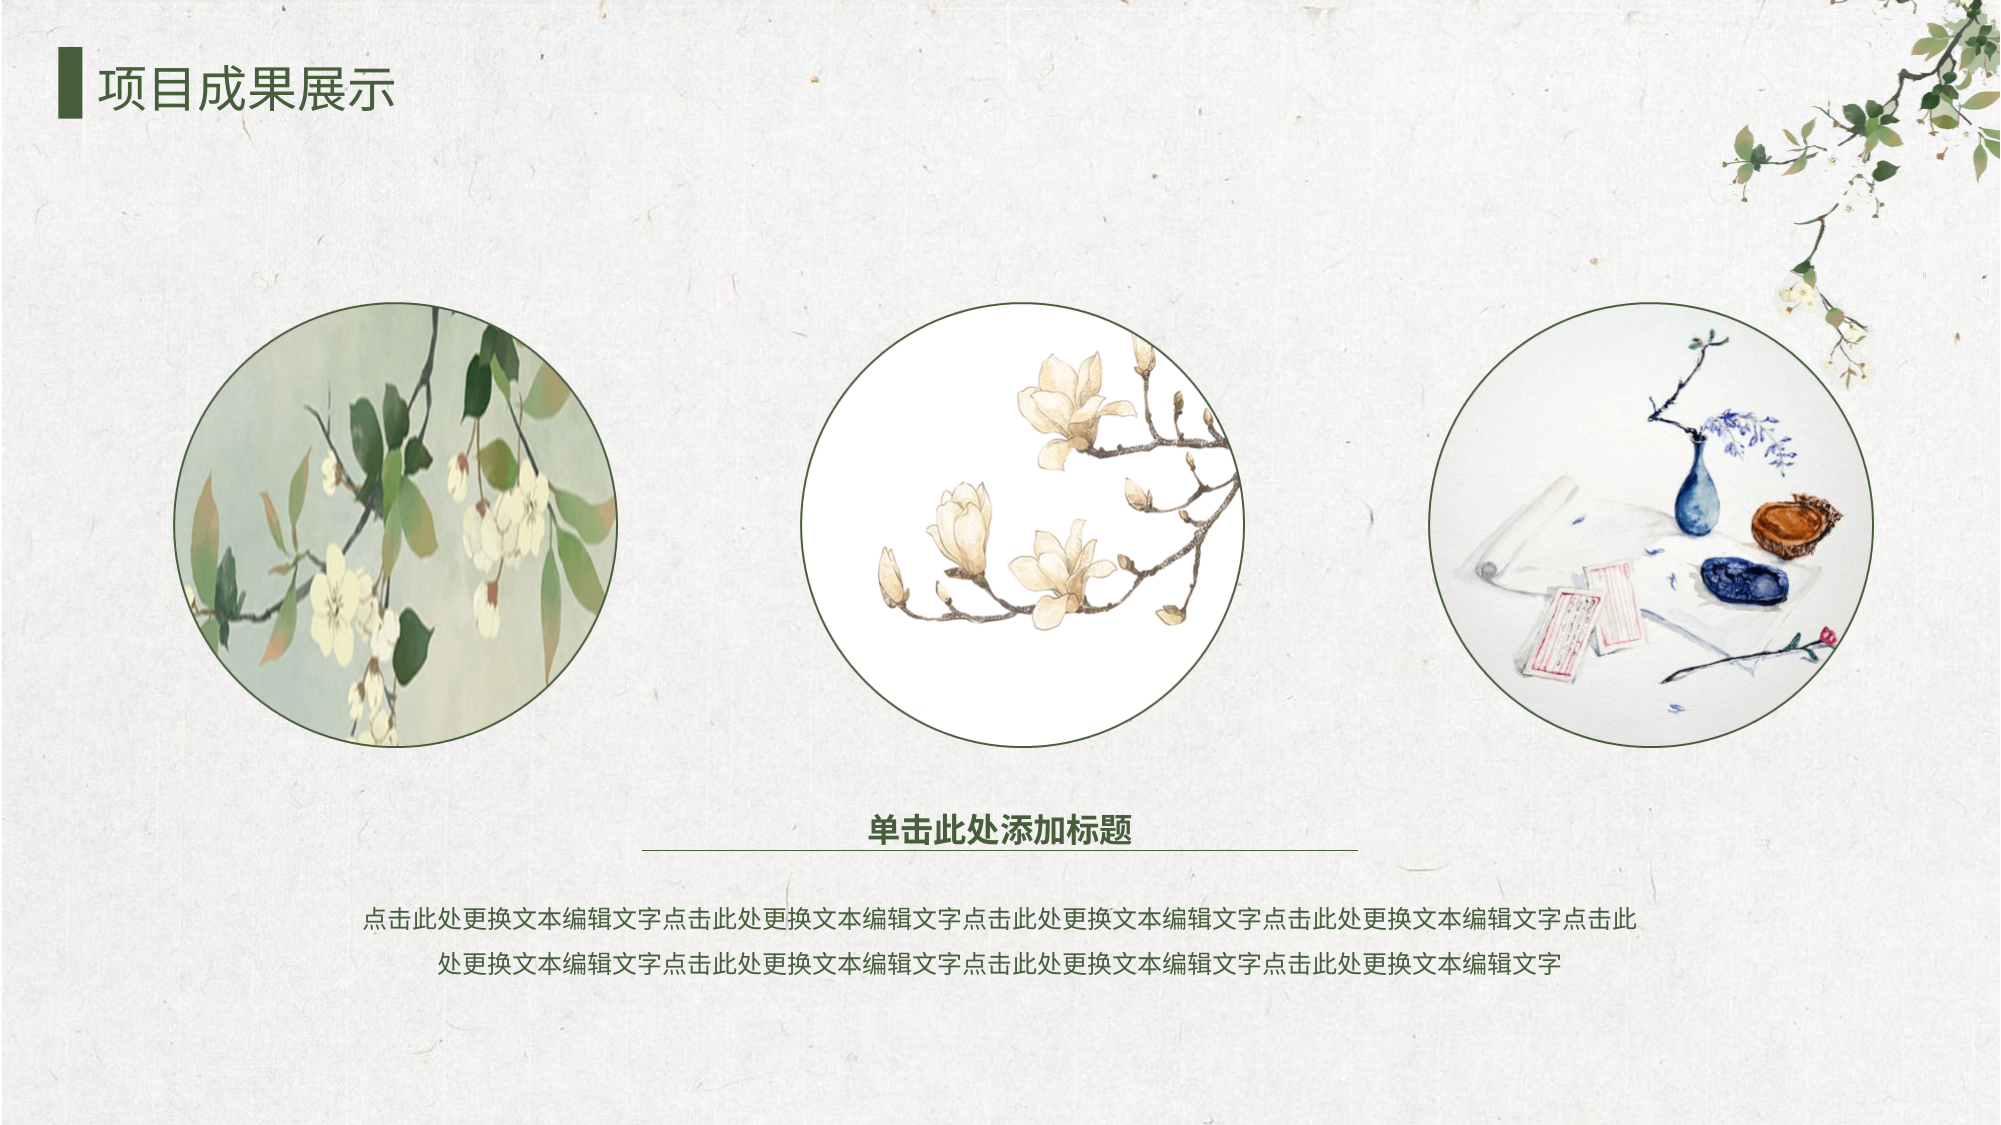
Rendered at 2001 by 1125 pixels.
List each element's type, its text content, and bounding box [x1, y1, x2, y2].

picture [1, 0, 2000, 1125]
text_box 项目成果展示 [82, 50, 569, 125]
text_box [57, 46, 83, 120]
text_box 单击此处添加标题 [719, 851, 1282, 857]
text_box 点击此处更换文本编辑文字点击此处更换文本编辑文字点击此处更换文本编辑文字点击此处更换文本编辑文字点击此处更换文本编辑文字点击此处更换文本编辑文字点击此处更换文本编辑文字点击此处更换文本编辑文字 [335, 881, 1665, 986]
text_box 单击此处添加标题 [719, 801, 1282, 850]
